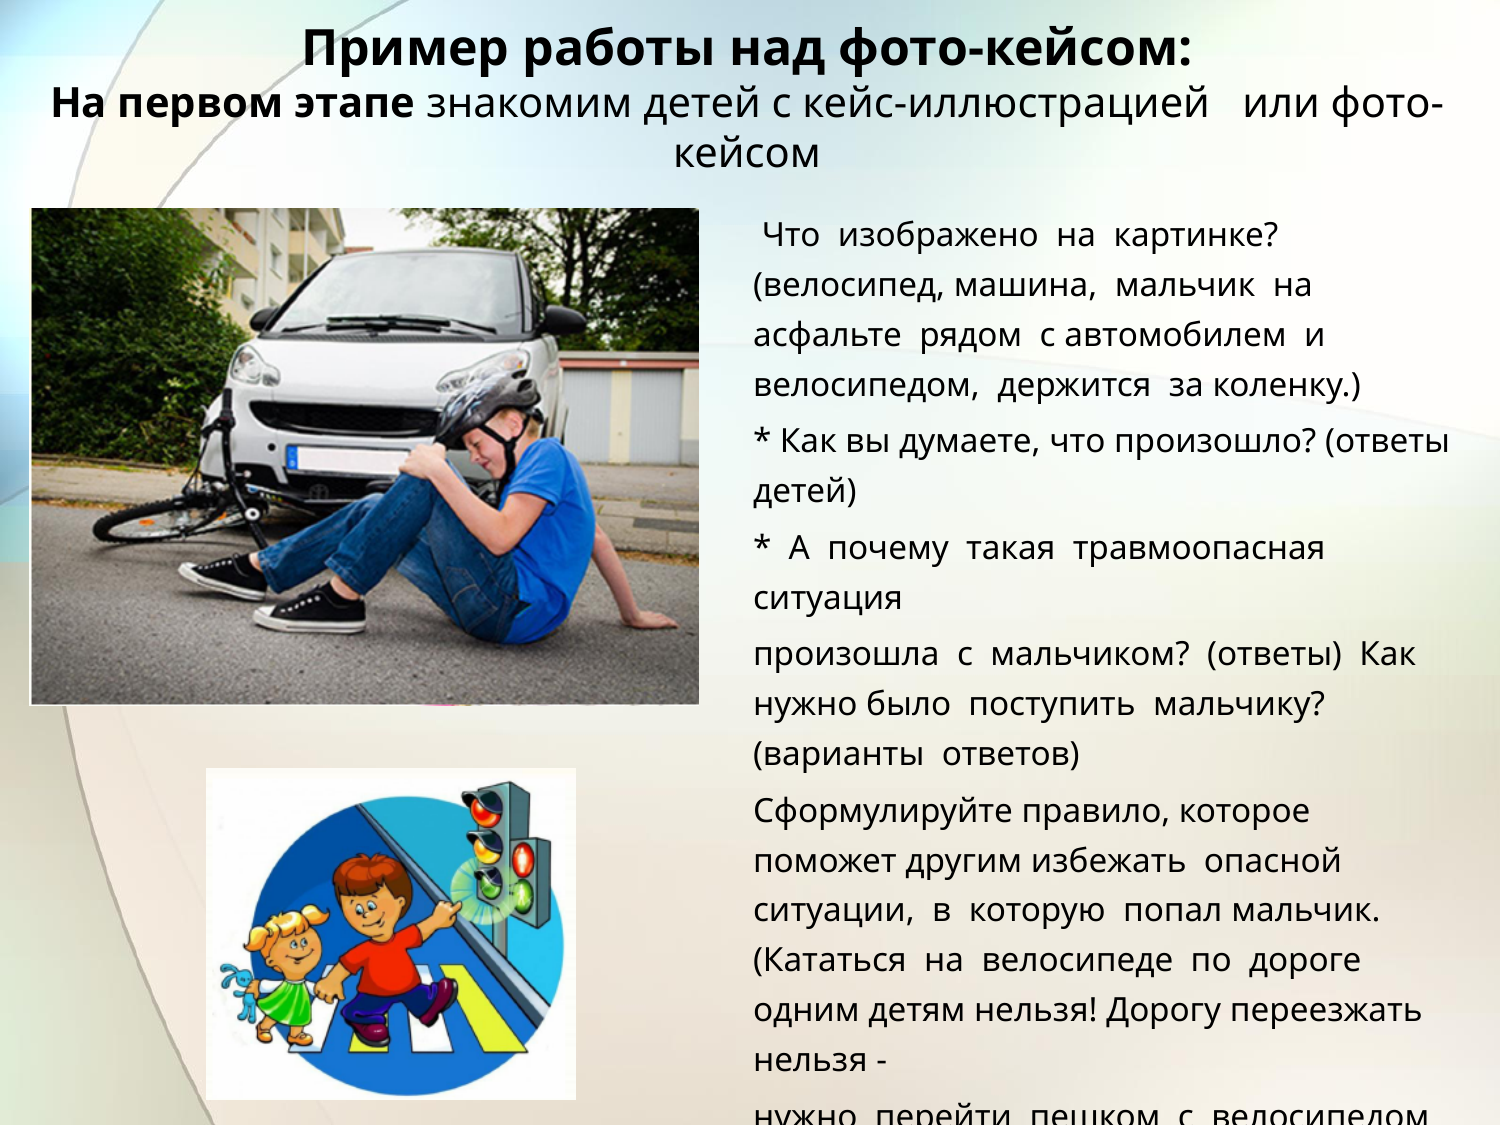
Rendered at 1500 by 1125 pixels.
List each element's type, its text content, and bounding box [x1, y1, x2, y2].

title Пример работы над фото-кейсом: На первом этапе знакомим детей с кейс-иллюстрацией или фото-кейсом [0, 19, 1495, 173]
picture [0, 0, 1500, 1125]
list Что изображено на картинке? (велосипед, машина, мальчик на асфальте рядом с автомобилем и велосипедом, держится за коленку.) * Как вы думаете, что произошло? (ответы детей) * А почему такая травмоопасная ситуация произошла с мальчиком? (ответы) Как нужно было поступить мальчику? (варианты ответов) Сформулируйте правило, которое поможет другим избежать опасной ситуации, в которую попал мальчик. (Кататься на велосипеде по дороге одним детям нельзя! Дорогу переезжать нельзя - нужно перейти пешком с велосипедом через дорогу.) [738, 195, 1471, 1100]
